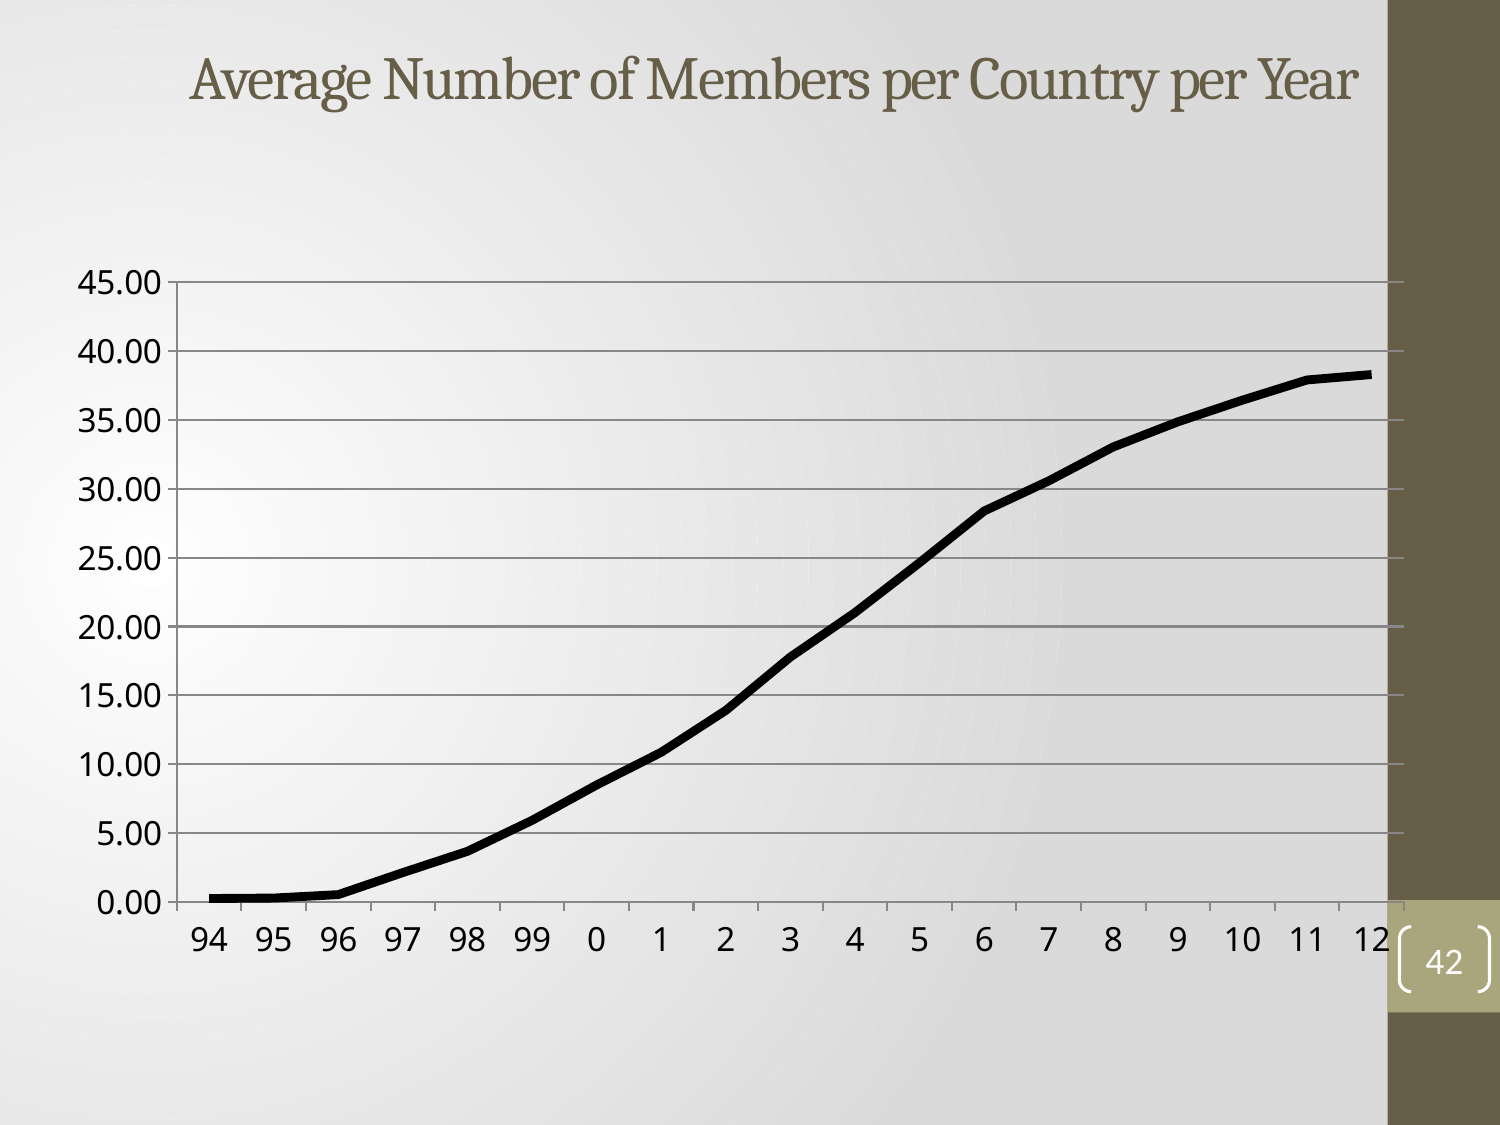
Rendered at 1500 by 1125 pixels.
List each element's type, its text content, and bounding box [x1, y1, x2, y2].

title Average Number of Members per Country per Year [174, 0, 1382, 150]
slide_number 42 [1397, 925, 1492, 994]
chart [49, 245, 1432, 976]
